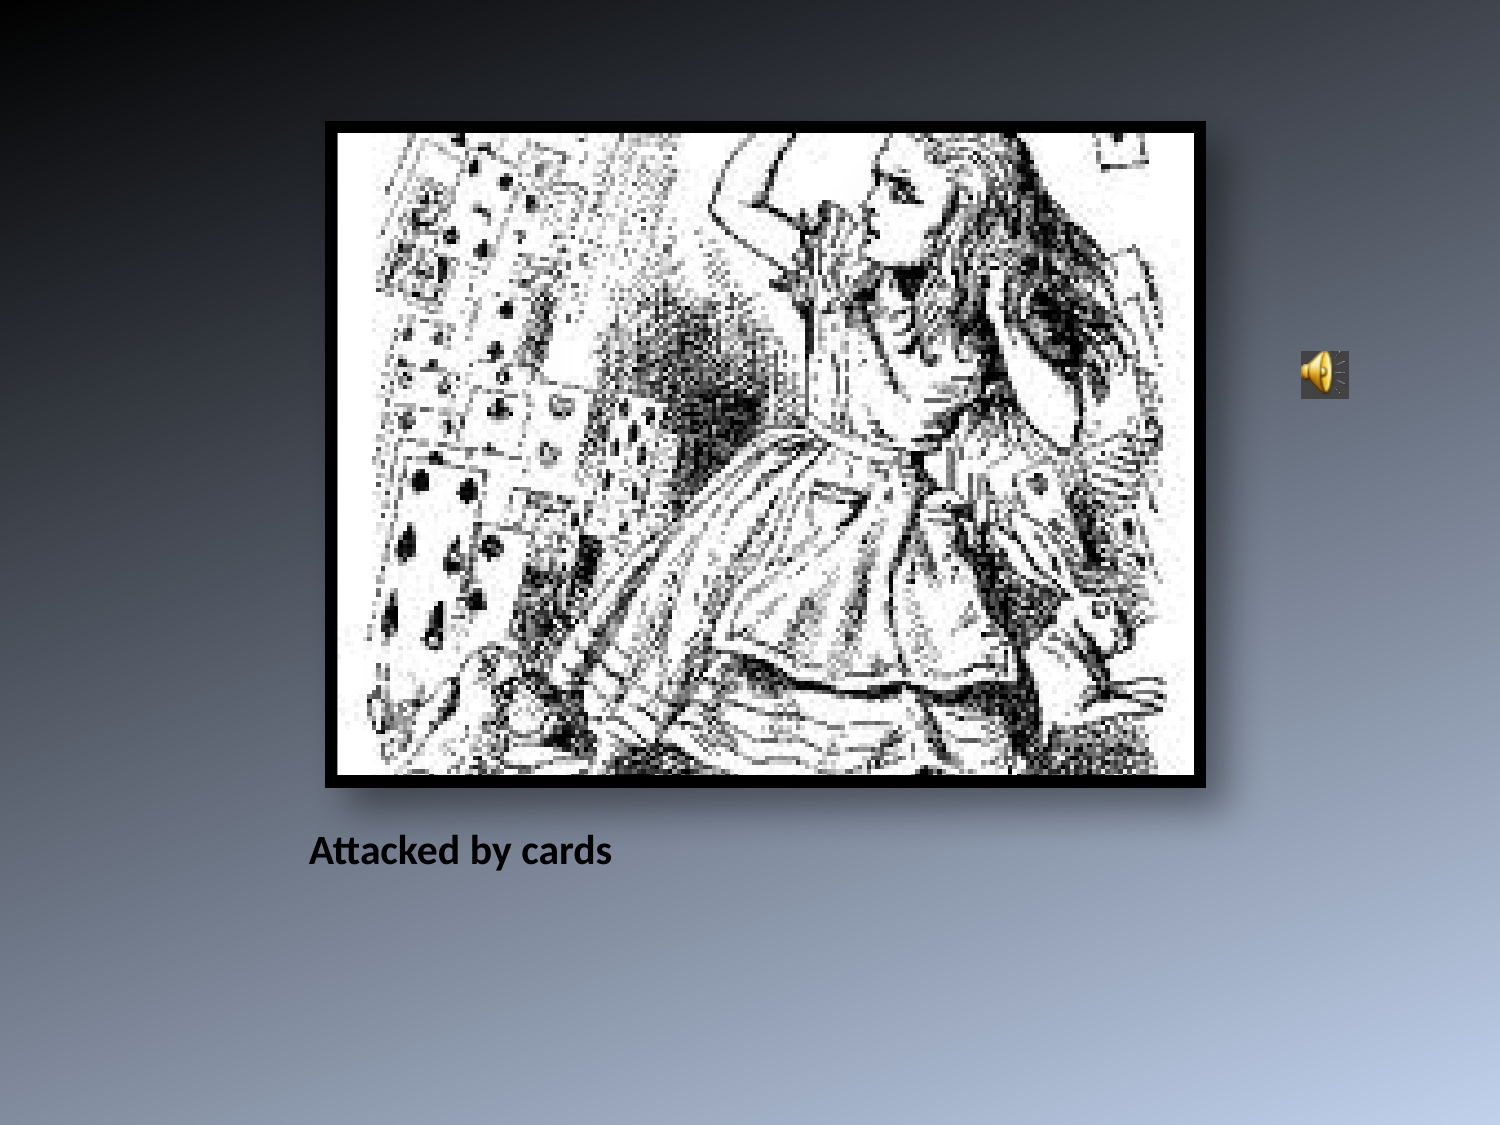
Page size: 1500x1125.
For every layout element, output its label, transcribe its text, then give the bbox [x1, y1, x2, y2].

title Attacked by cards [294, 787, 1194, 881]
picture [337, 132, 1195, 776]
picture [1299, 349, 1351, 401]
